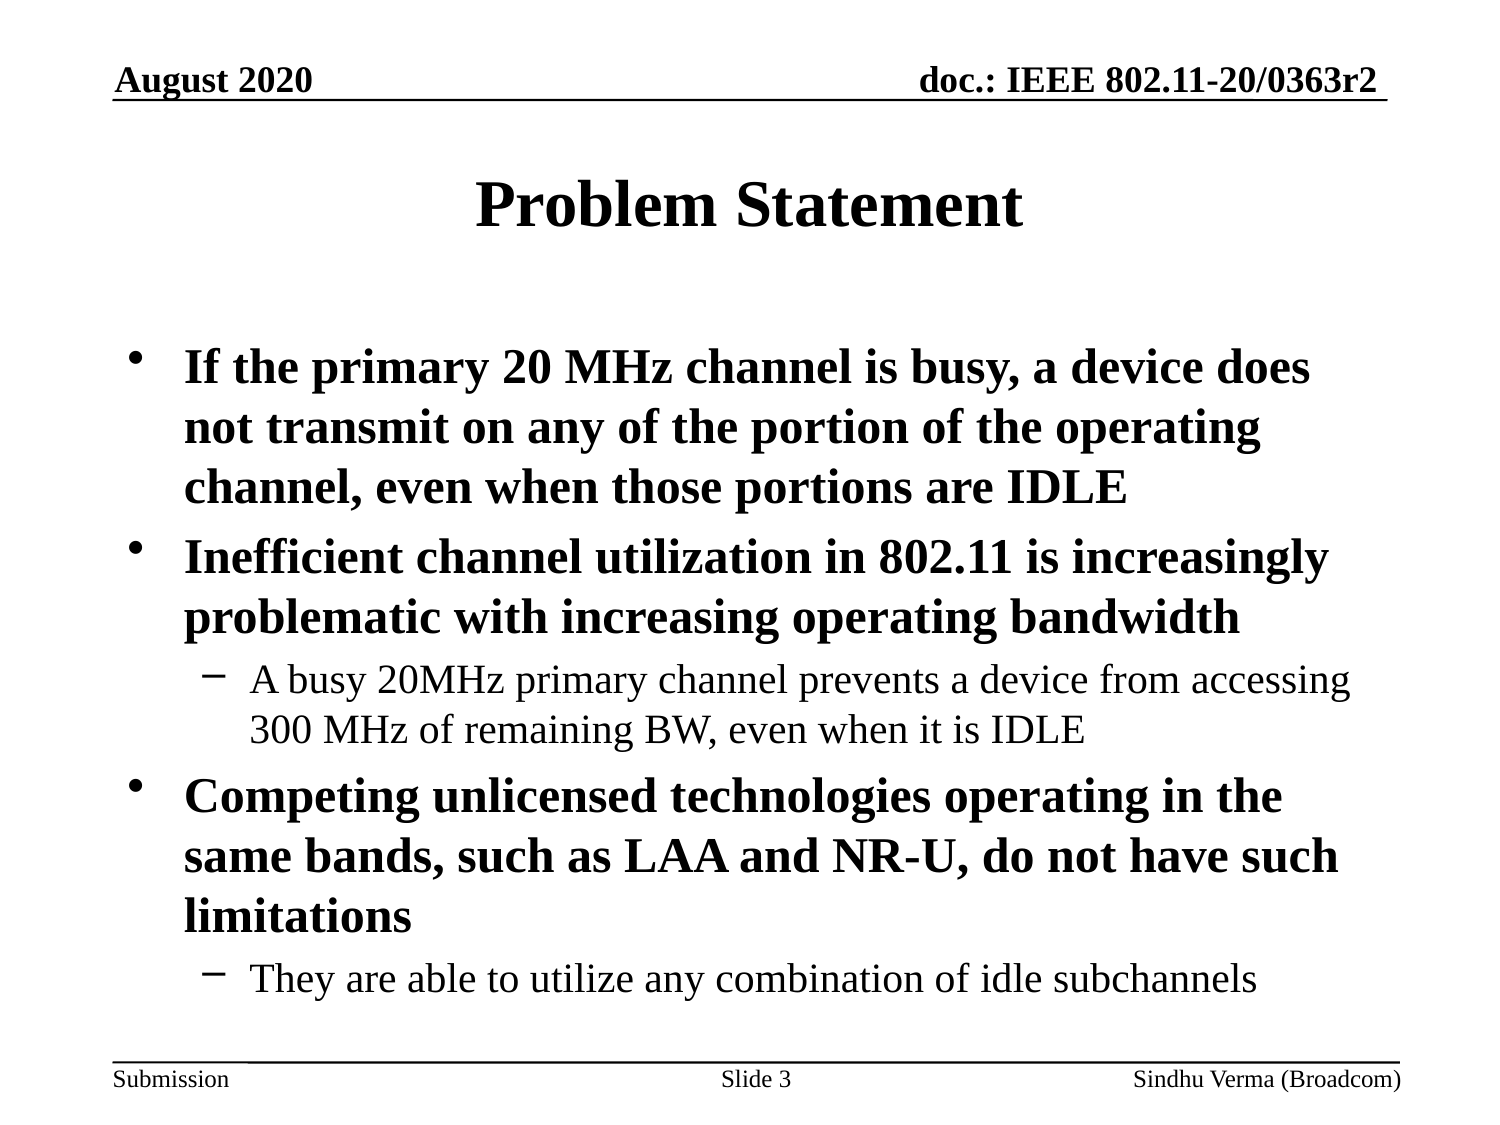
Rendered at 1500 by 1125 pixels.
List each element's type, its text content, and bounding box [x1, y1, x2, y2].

footer Sindhu Verma (Broadcom) [1129, 1061, 1402, 1093]
slide_number Slide 3 [712, 1061, 800, 1093]
list If the primary 20 MHz channel is busy, a device does not transmit on any of the portion of the operating channel, even when those portions are IDLE Inefficient channel utilization in 802.11 is increasingly problematic with increasing operating bandwidth A busy 20MHz primary channel prevents a device from accessing 300 MHz of remaining BW, even when it is IDLE Competing unlicensed technologies operating in the same bands, such as LAA and NR-U, do not have such limitations They are able to utilize any combination of idle subchannels [112, 326, 1388, 1002]
title Problem Statement [112, 112, 1388, 288]
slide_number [114, 54, 316, 101]
